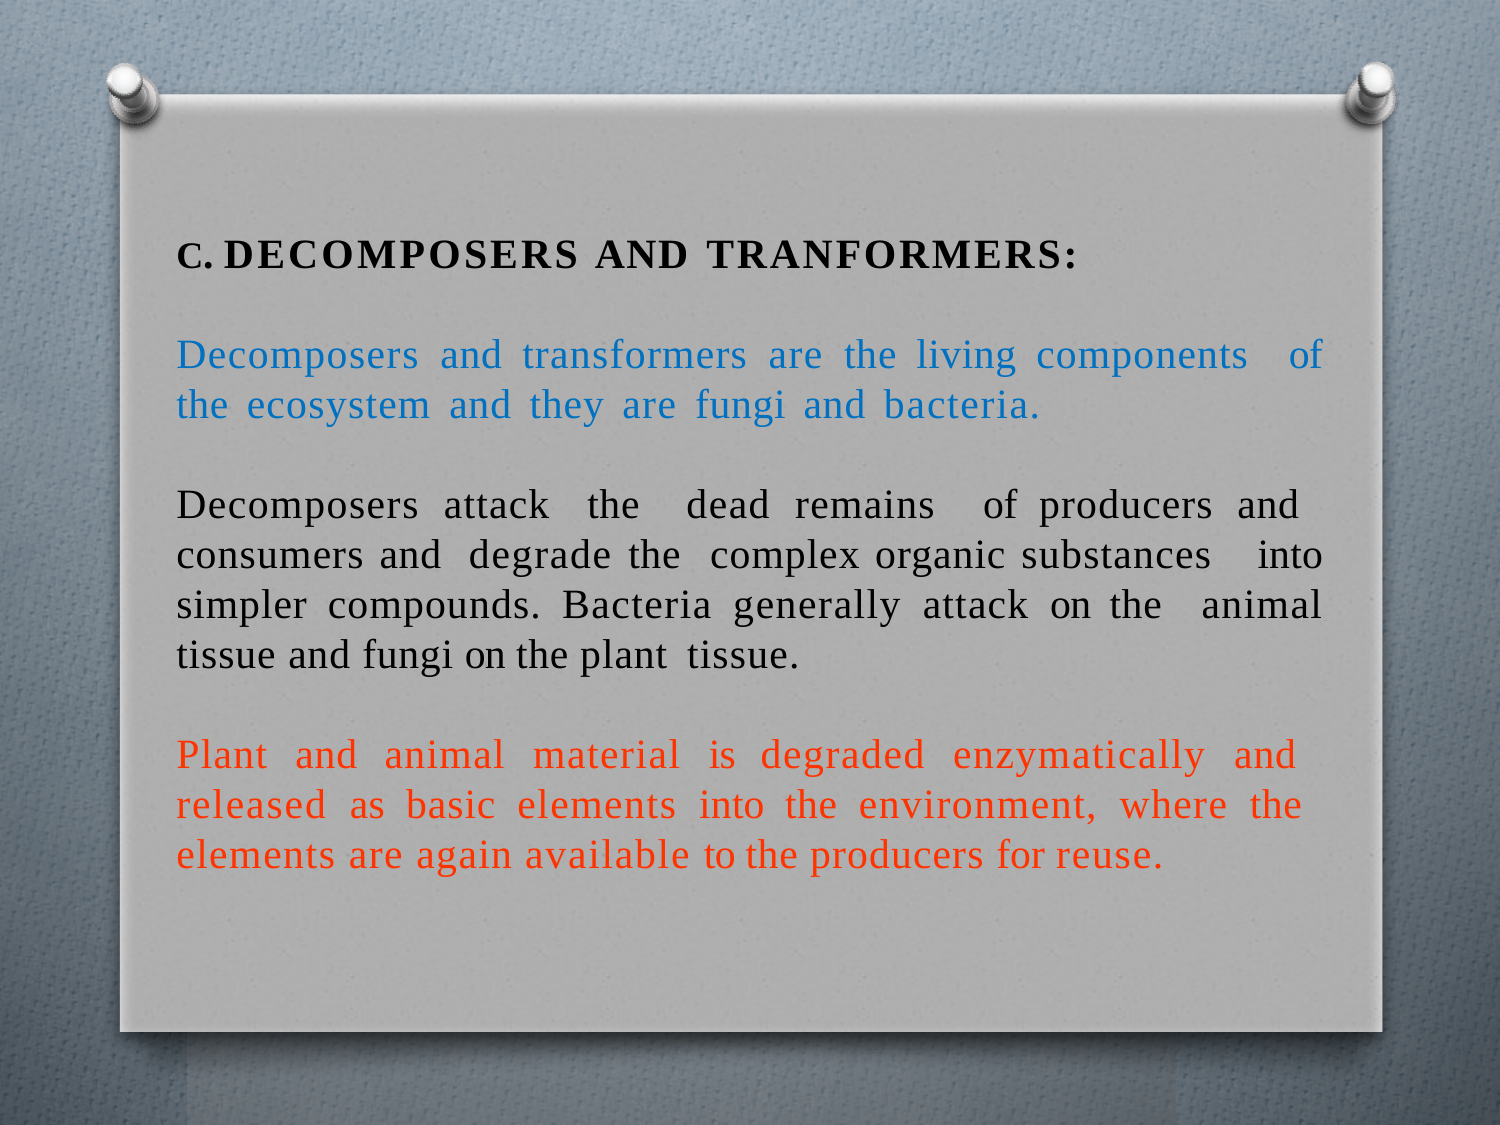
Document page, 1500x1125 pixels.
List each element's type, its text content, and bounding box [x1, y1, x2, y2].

picture [1317, 35, 1439, 156]
picture [75, 29, 198, 153]
text_box C. DECOMPOSERS AND TRANFORMERS: Decomposers and transformers are the living components of the ecosystem and they are fungi and bacteria. Decomposers attack the dead remains of producers and consumers and degrade the complex organic substances into simpler compounds. Bacteria generally attack on the animal tissue and fungi on the plant tissue. Plant and animal material is degraded enzymatically and released as basic elements into the environment, where the elements are again available to the producers for reuse. [174, 224, 1325, 878]
